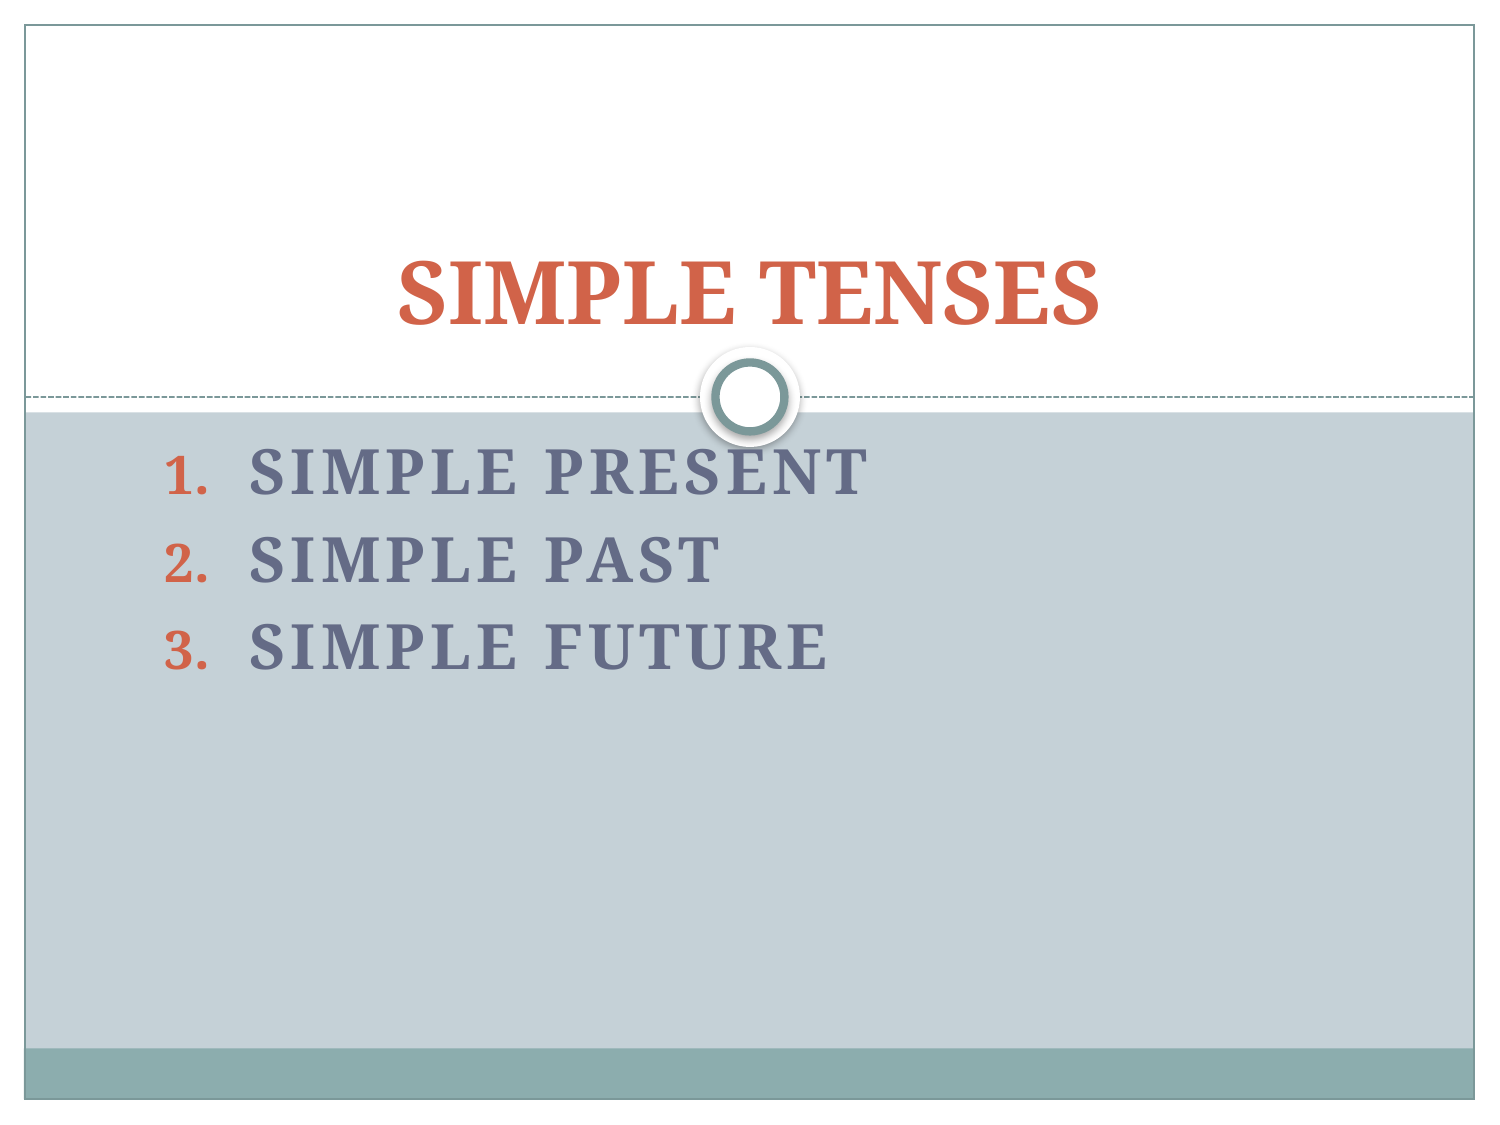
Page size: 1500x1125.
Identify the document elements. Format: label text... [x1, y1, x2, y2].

subtitle SIMPLE PRESENT SIMPLE PAST SIMPLE FUTURE [150, 425, 1275, 863]
title SIMPLE TENSES [112, 62, 1388, 350]
